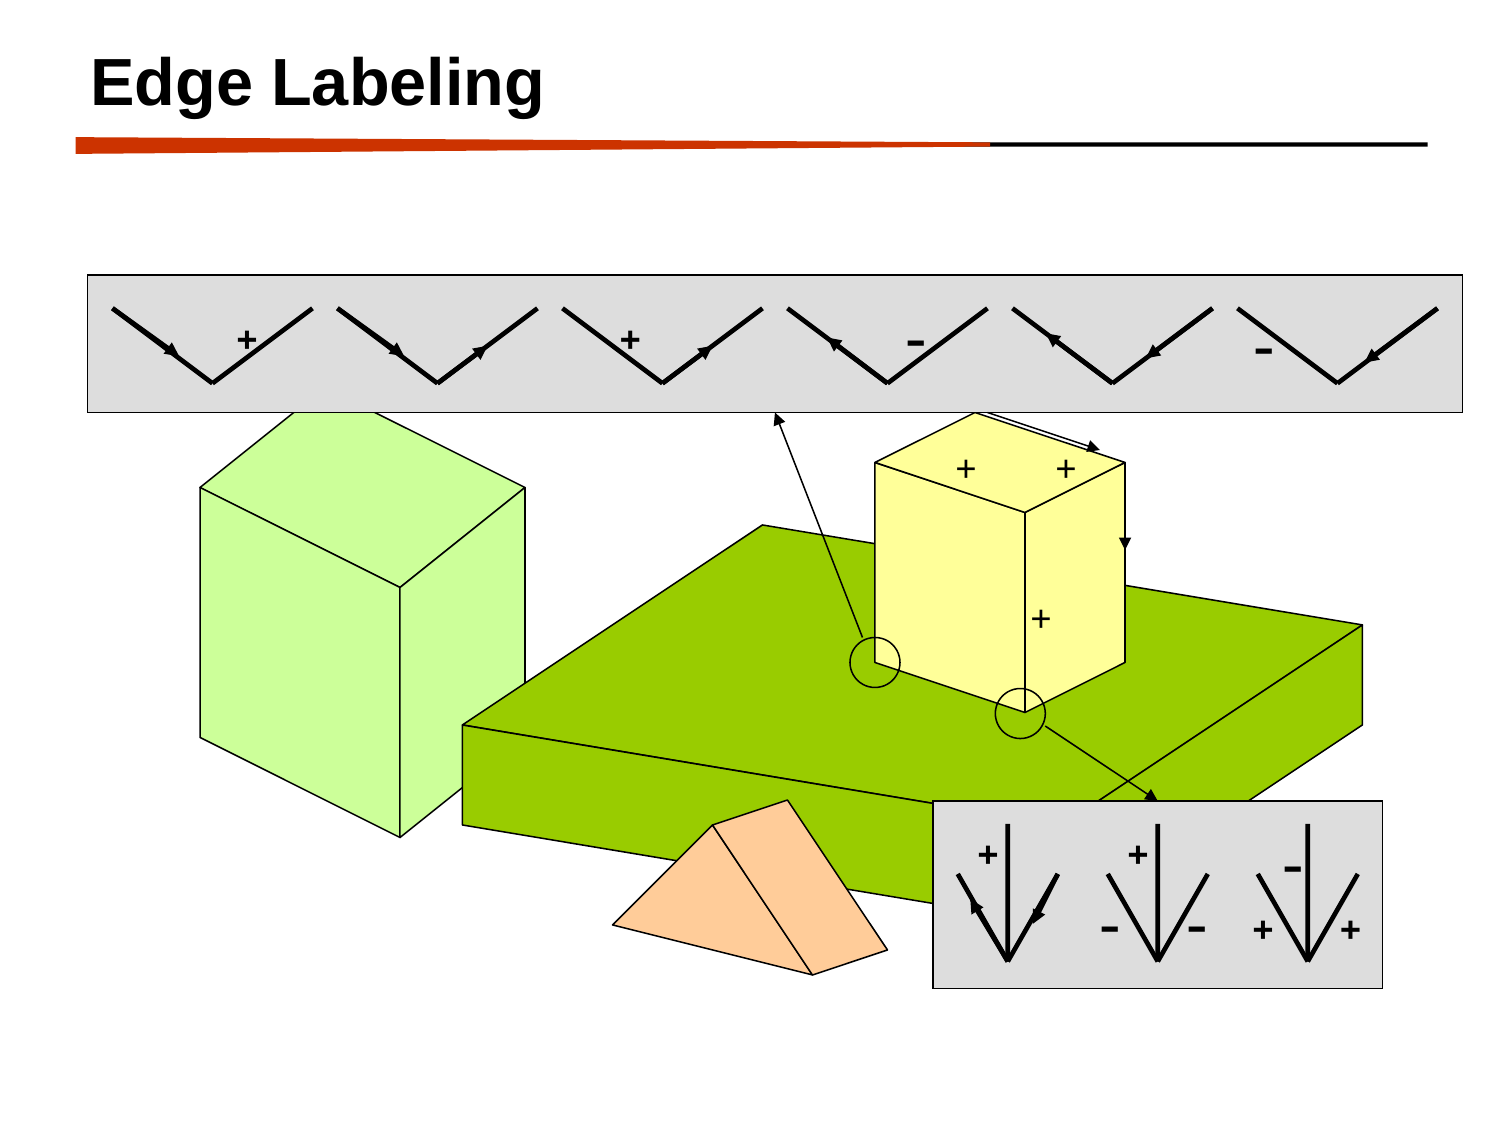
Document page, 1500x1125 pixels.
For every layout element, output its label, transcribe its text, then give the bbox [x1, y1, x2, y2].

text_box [112, 274, 763, 413]
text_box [612, 799, 888, 976]
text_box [87, 274, 1463, 688]
title Edge Labeling [74, 24, 1426, 133]
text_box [932, 688, 1383, 989]
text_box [199, 697, 457, 838]
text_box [462, 697, 927, 926]
